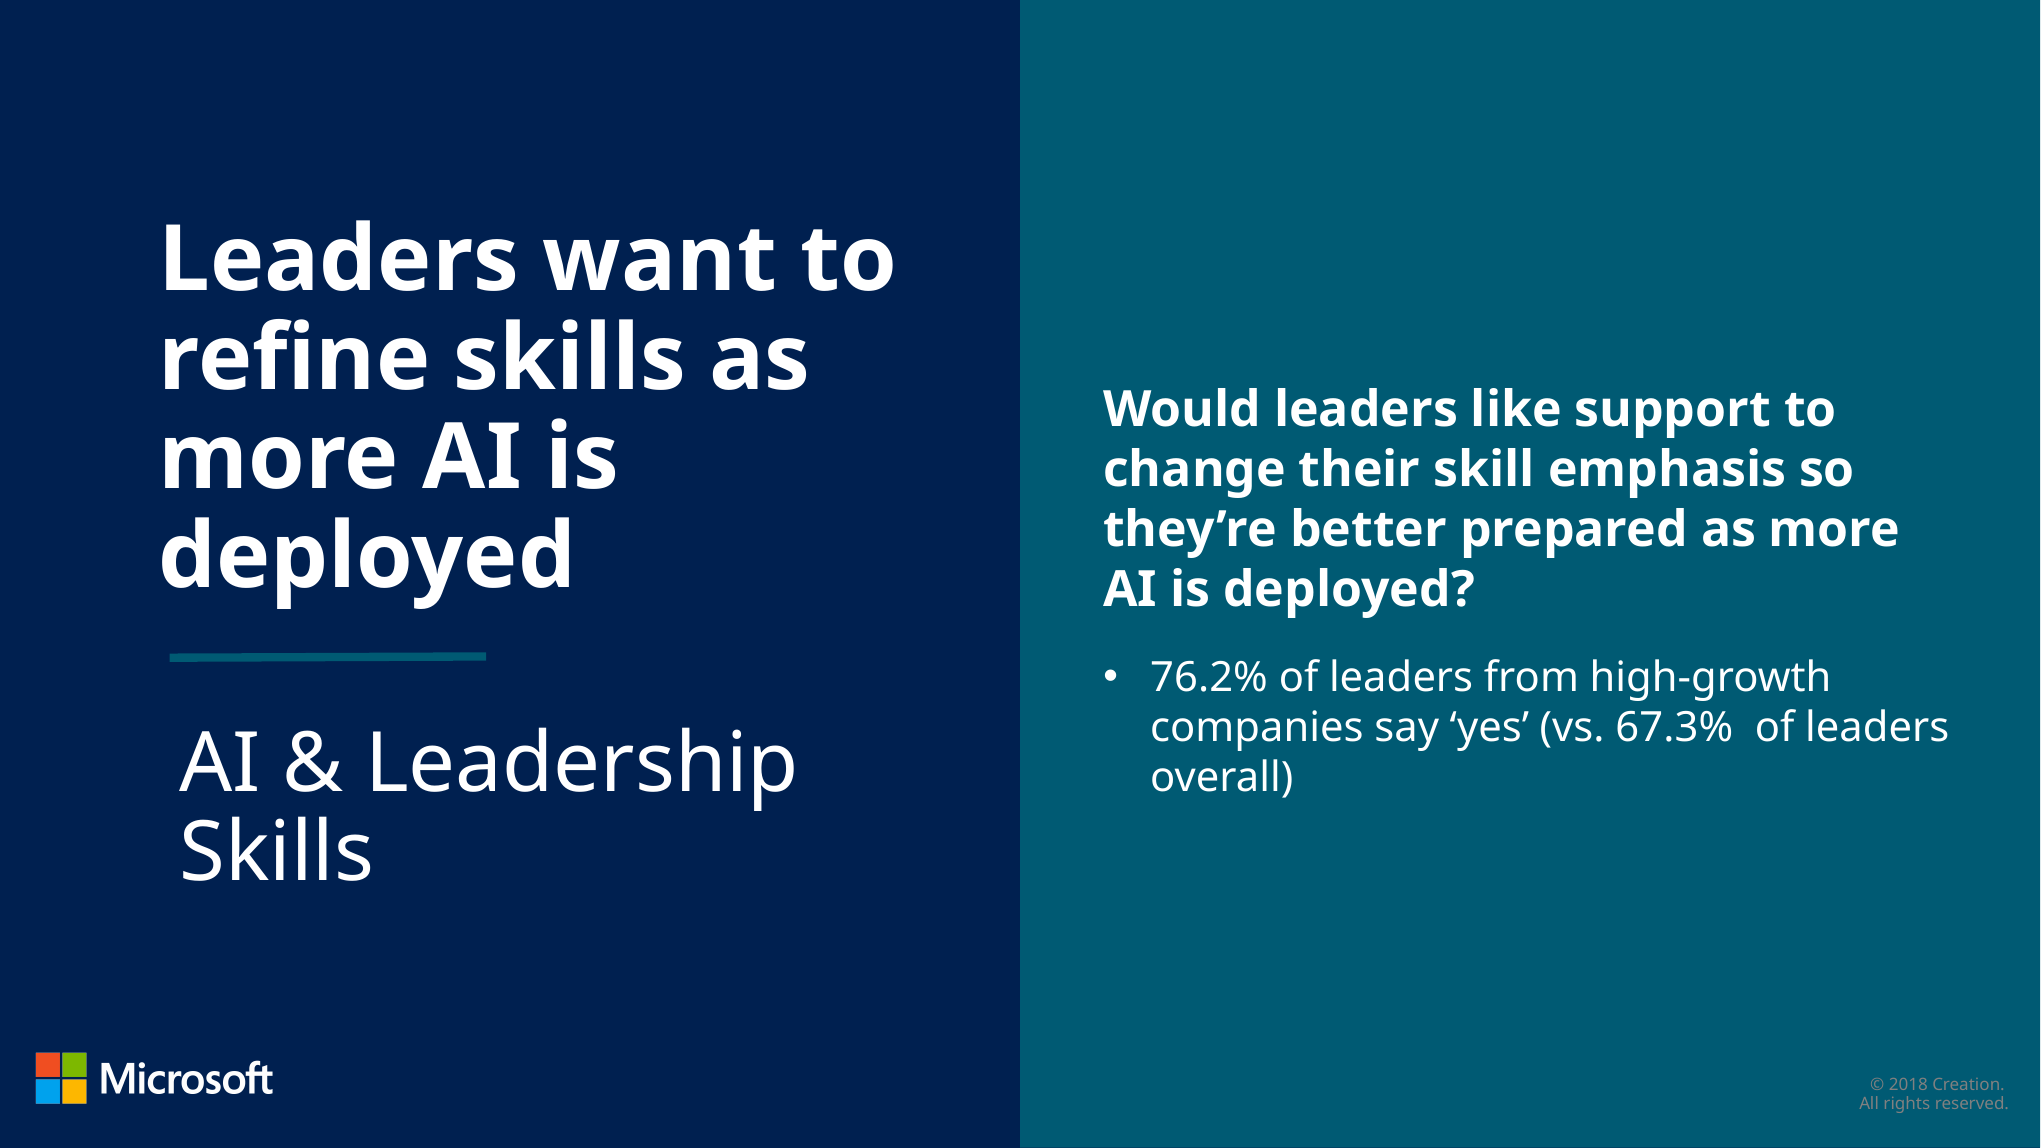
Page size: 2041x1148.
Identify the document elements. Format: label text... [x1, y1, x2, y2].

text_box Would leaders like support to change their skill emphasis so they’re better prepared as more AI is deployed? 76.2% of leaders from high-growth companies say ‘yes’ (vs. 67.3% of leaders overall) [1088, 368, 1972, 808]
picture [3, 1022, 305, 1134]
text_box © 2018 Creation. All rights reserved. [1751, 1051, 2041, 1148]
text_box Leaders want to refine skills as more AI is deployed [134, 195, 933, 324]
text_box AI & Leadership Skills [155, 703, 954, 832]
text_box [1019, 0, 2041, 1148]
